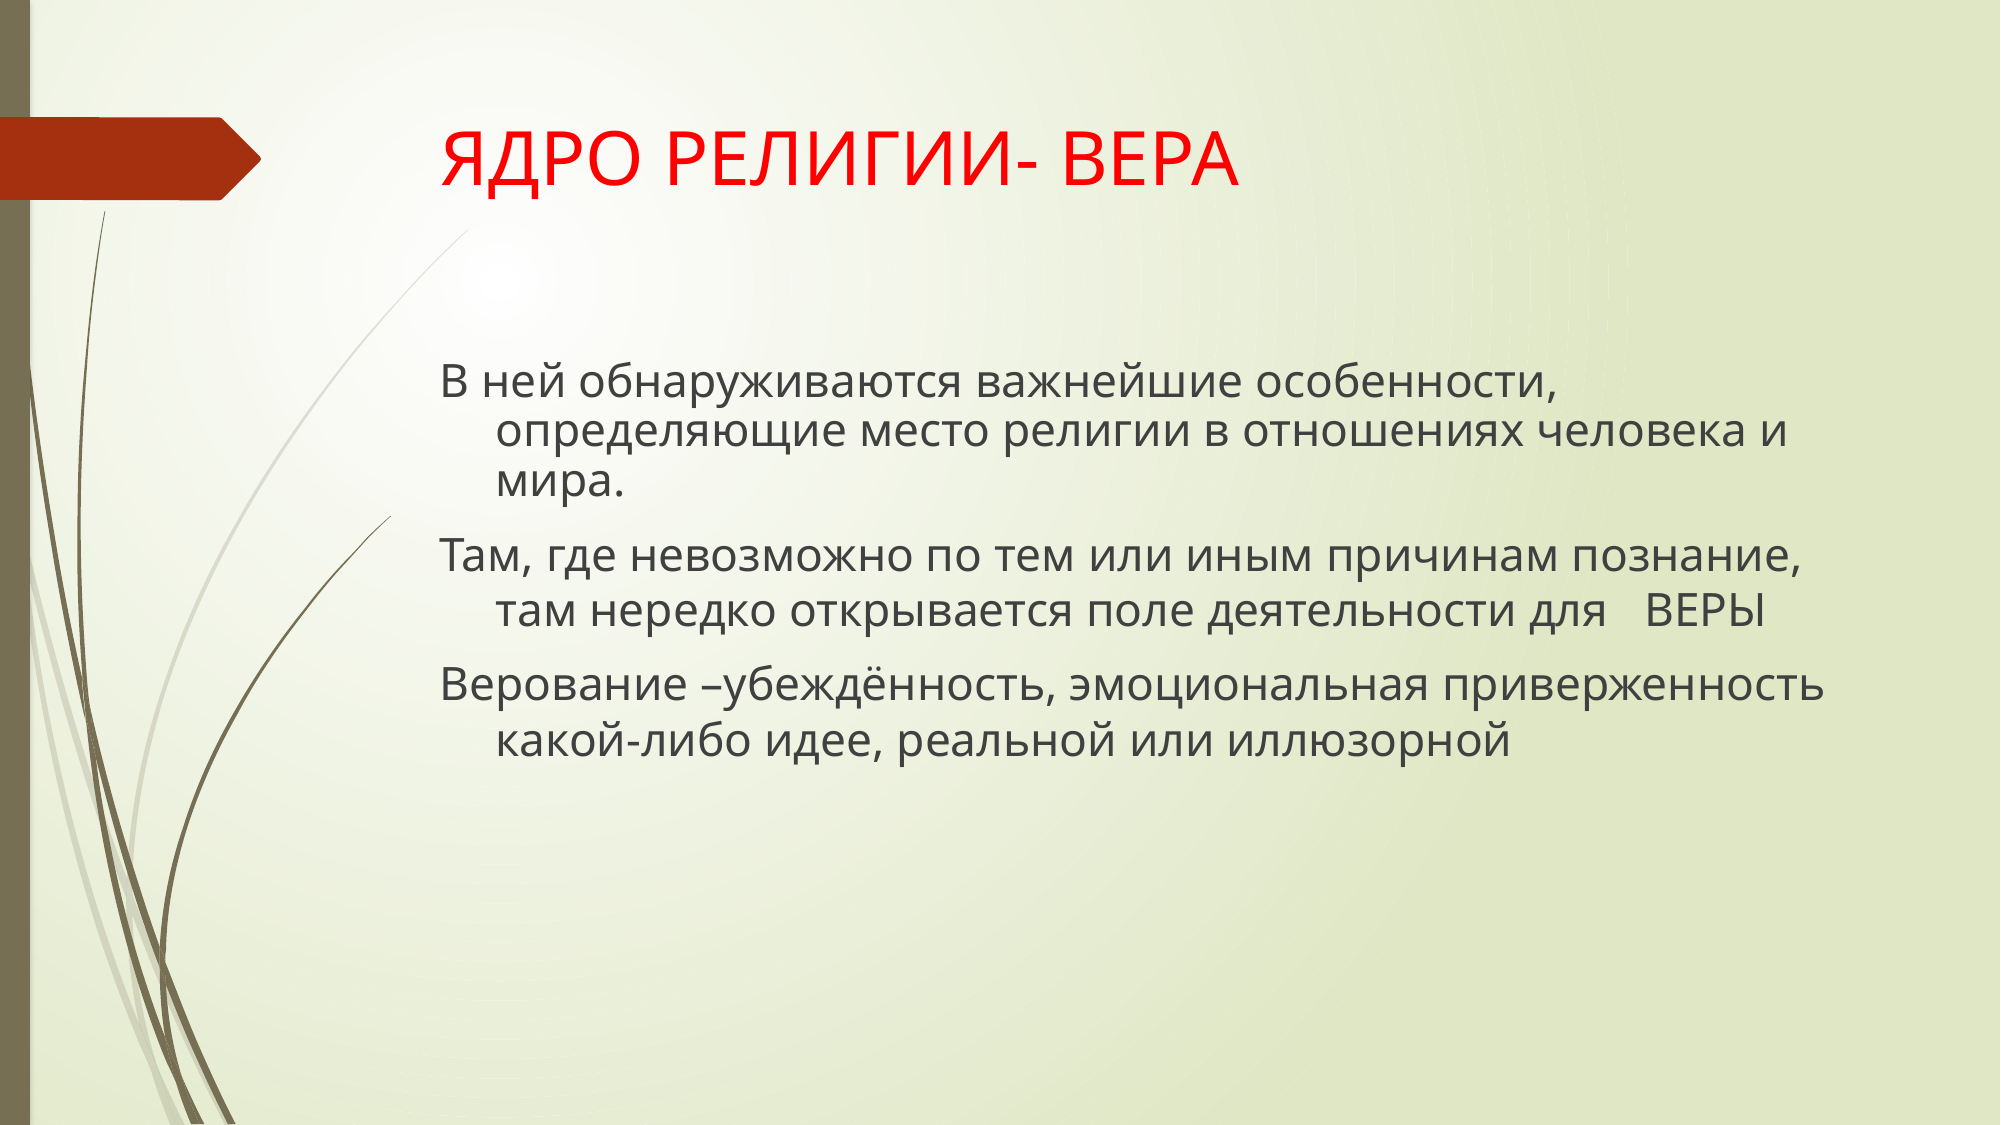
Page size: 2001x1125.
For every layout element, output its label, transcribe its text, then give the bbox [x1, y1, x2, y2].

title ЯДРО РЕЛИГИИ- ВЕРА [425, 102, 1888, 313]
list В ней обнаруживаются важнейшие особенности, определяющие место религии в отношениях человека и мира. Там, где невозможно по тем или иным причинам познание, там нередко открывается поле деятельности для ВЕРЫ Верование –убеждённость, эмоциональная приверженность какой-либо идее, реальной или иллюзорной [424, 350, 1888, 970]
